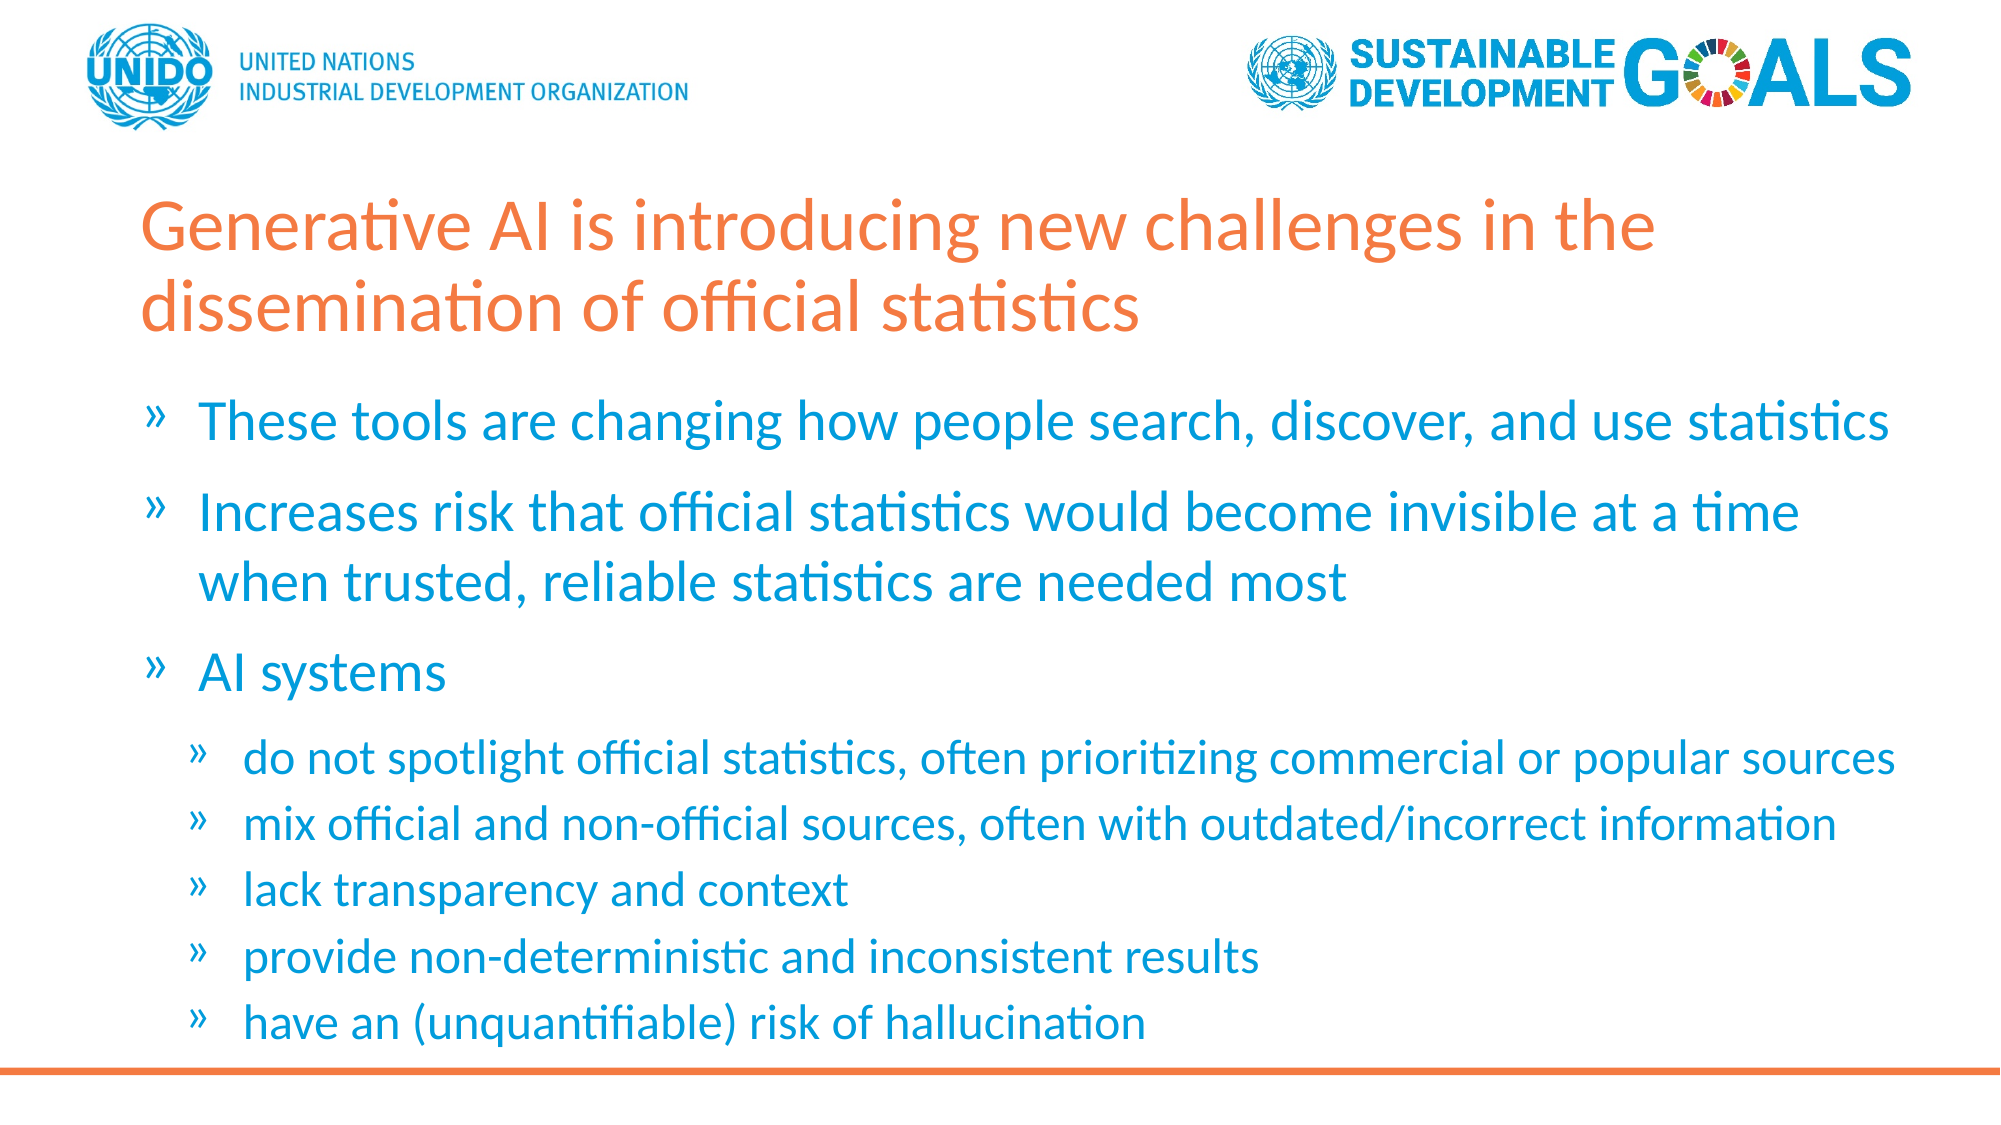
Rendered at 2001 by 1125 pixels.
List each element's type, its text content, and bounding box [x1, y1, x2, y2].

text_box [0, 1067, 2000, 1076]
list These tools are changing how people search, discover, and use statistics Increases risk that official statistics would become invisible at a time when trusted, reliable statistics are needed most AI systems do not spotlight official statistics, often prioritizing commercial or popular sources mix official and non-official sources, often with outdated/incorrect information lack transparency and context provide non-deterministic and inconsistent results have an (unquantifiable) risk of hallucination [125, 374, 1930, 1068]
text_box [72, 0, 1930, 149]
title Generative AI is introducing new challenges in the dissemination of official statistics [125, 178, 1872, 348]
